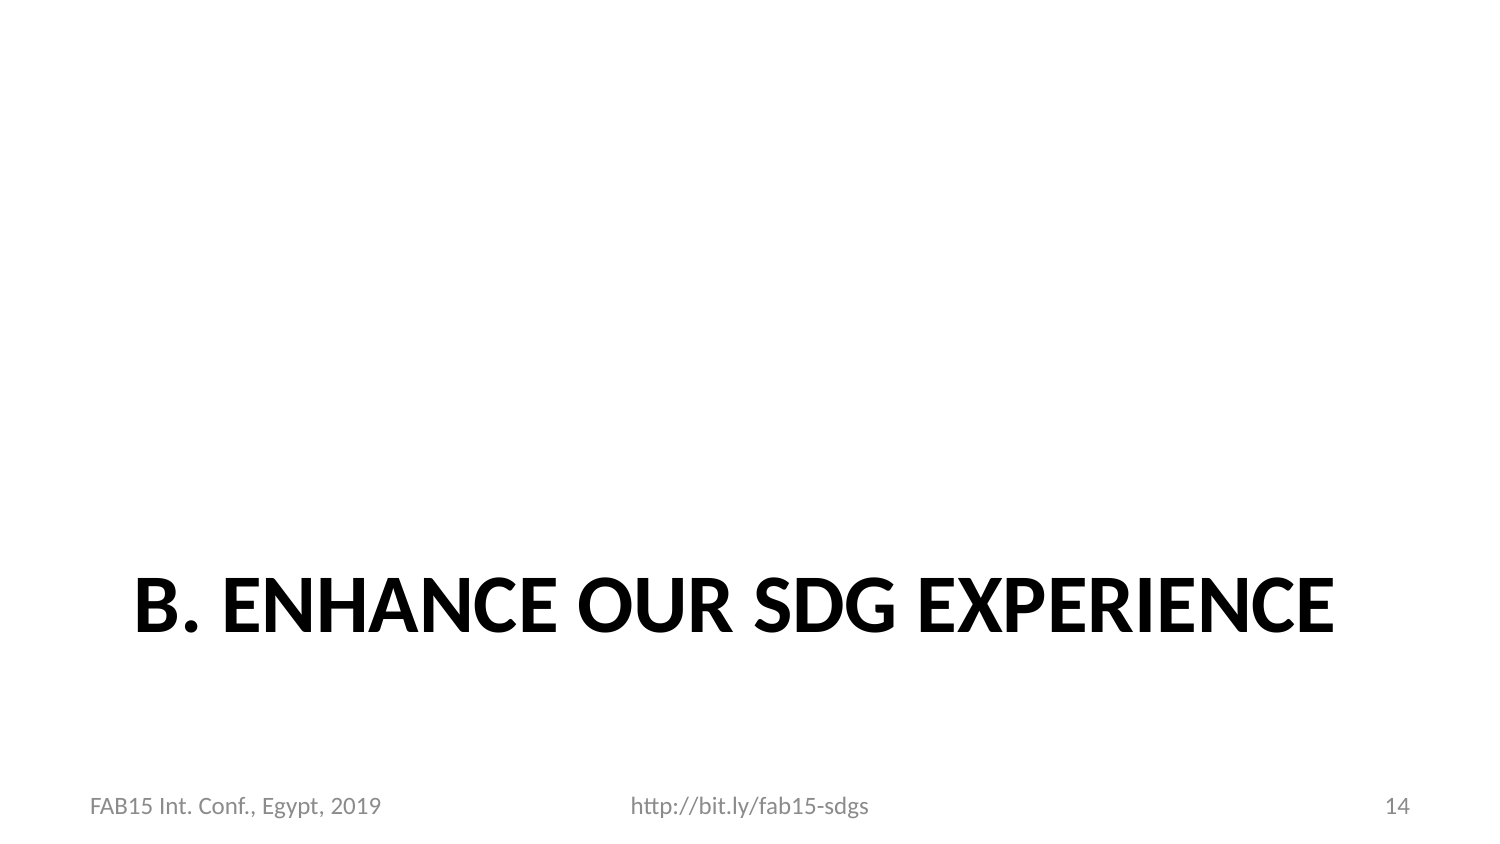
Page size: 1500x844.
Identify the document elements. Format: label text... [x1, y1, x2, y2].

title B. Enhance our SDG experience [118, 542, 1394, 710]
slide_number FAB15 Int. Conf., Egypt, 2019 [75, 782, 425, 827]
slide_number 14 [1074, 782, 1425, 827]
footer http://bit.ly/fab15-sdgs [512, 782, 988, 827]
